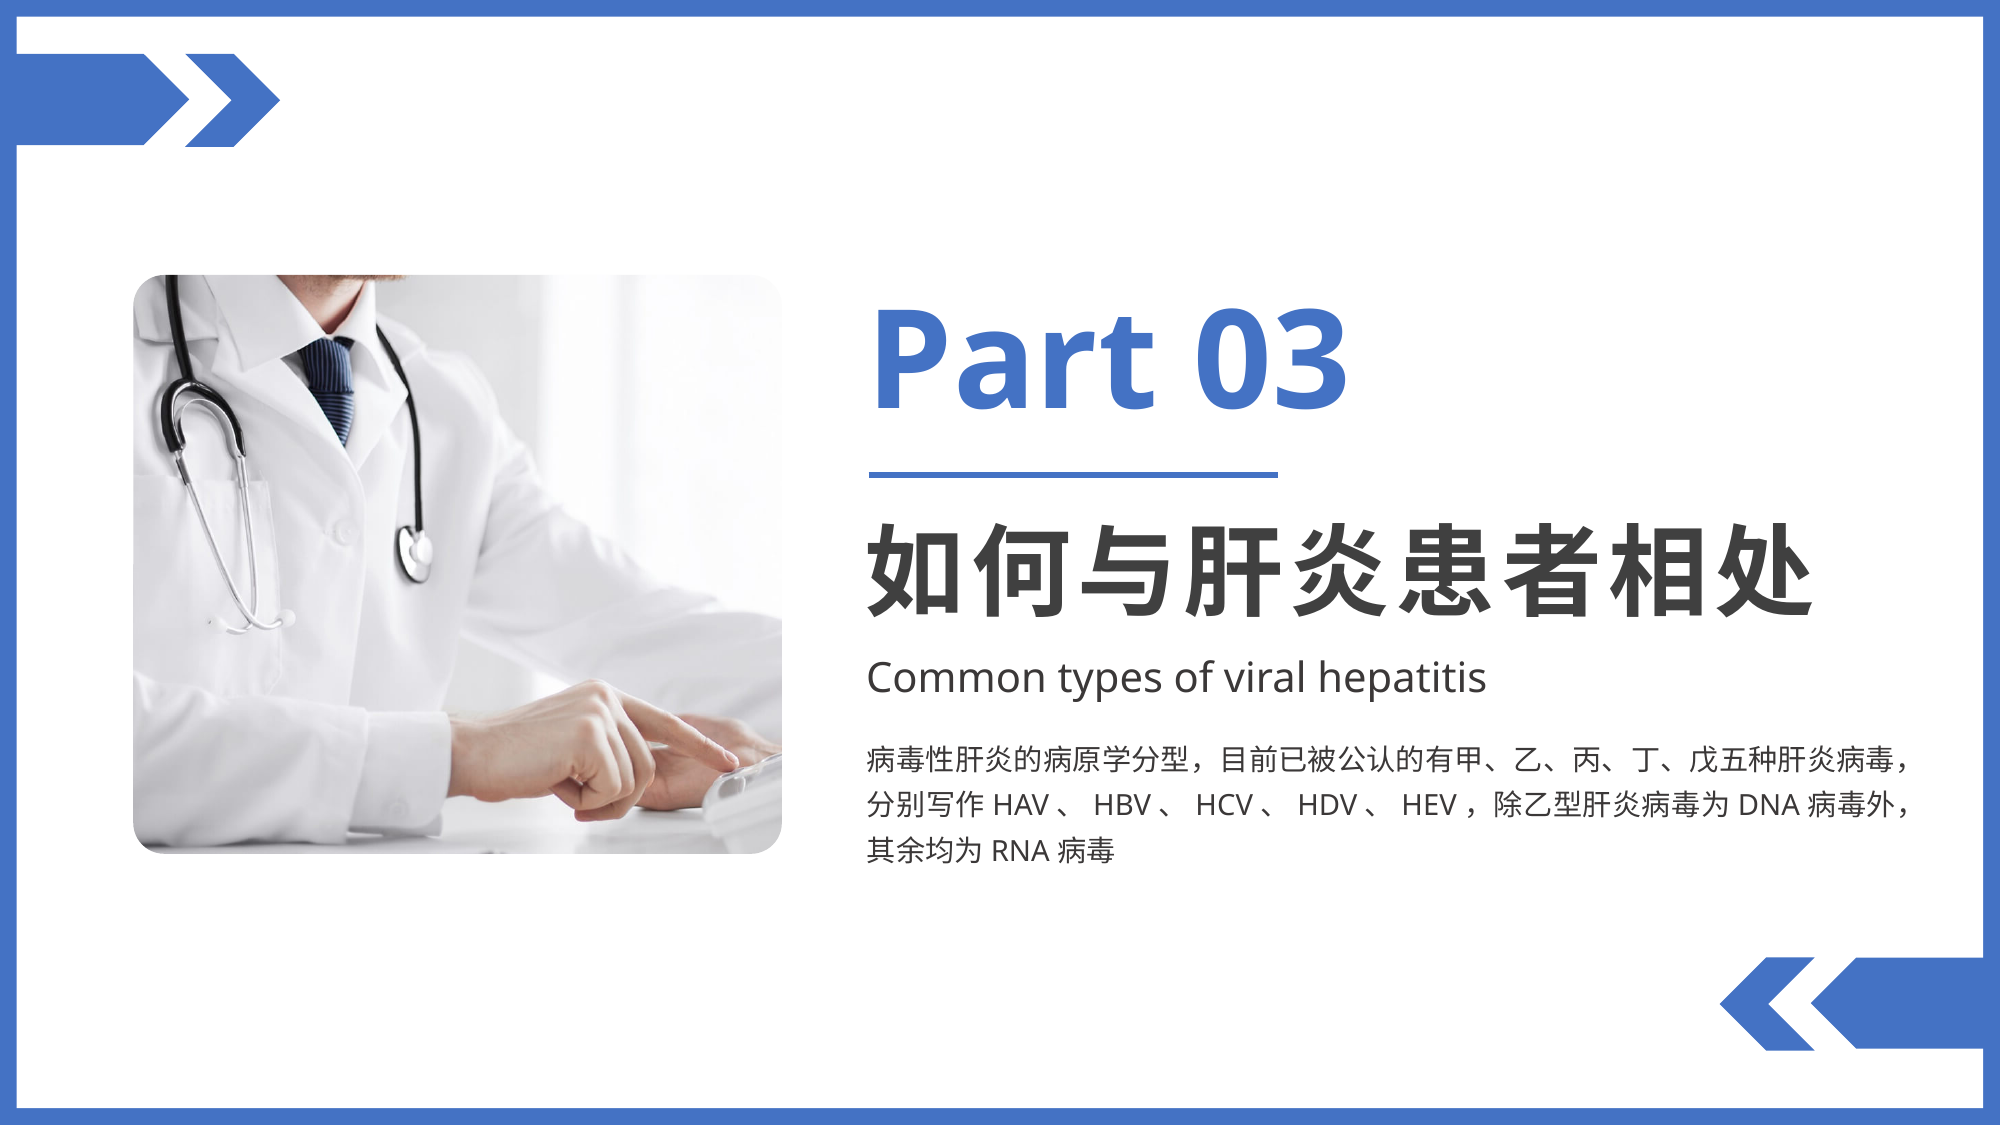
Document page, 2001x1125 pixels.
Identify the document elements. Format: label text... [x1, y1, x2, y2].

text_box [850, 515, 1912, 886]
text_box [0, 0, 2000, 1125]
text_box Part 03 [852, 263, 1438, 444]
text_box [16, 54, 279, 146]
text_box [16, 16, 1984, 1109]
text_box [1721, 958, 1984, 1050]
picture [133, 274, 782, 854]
